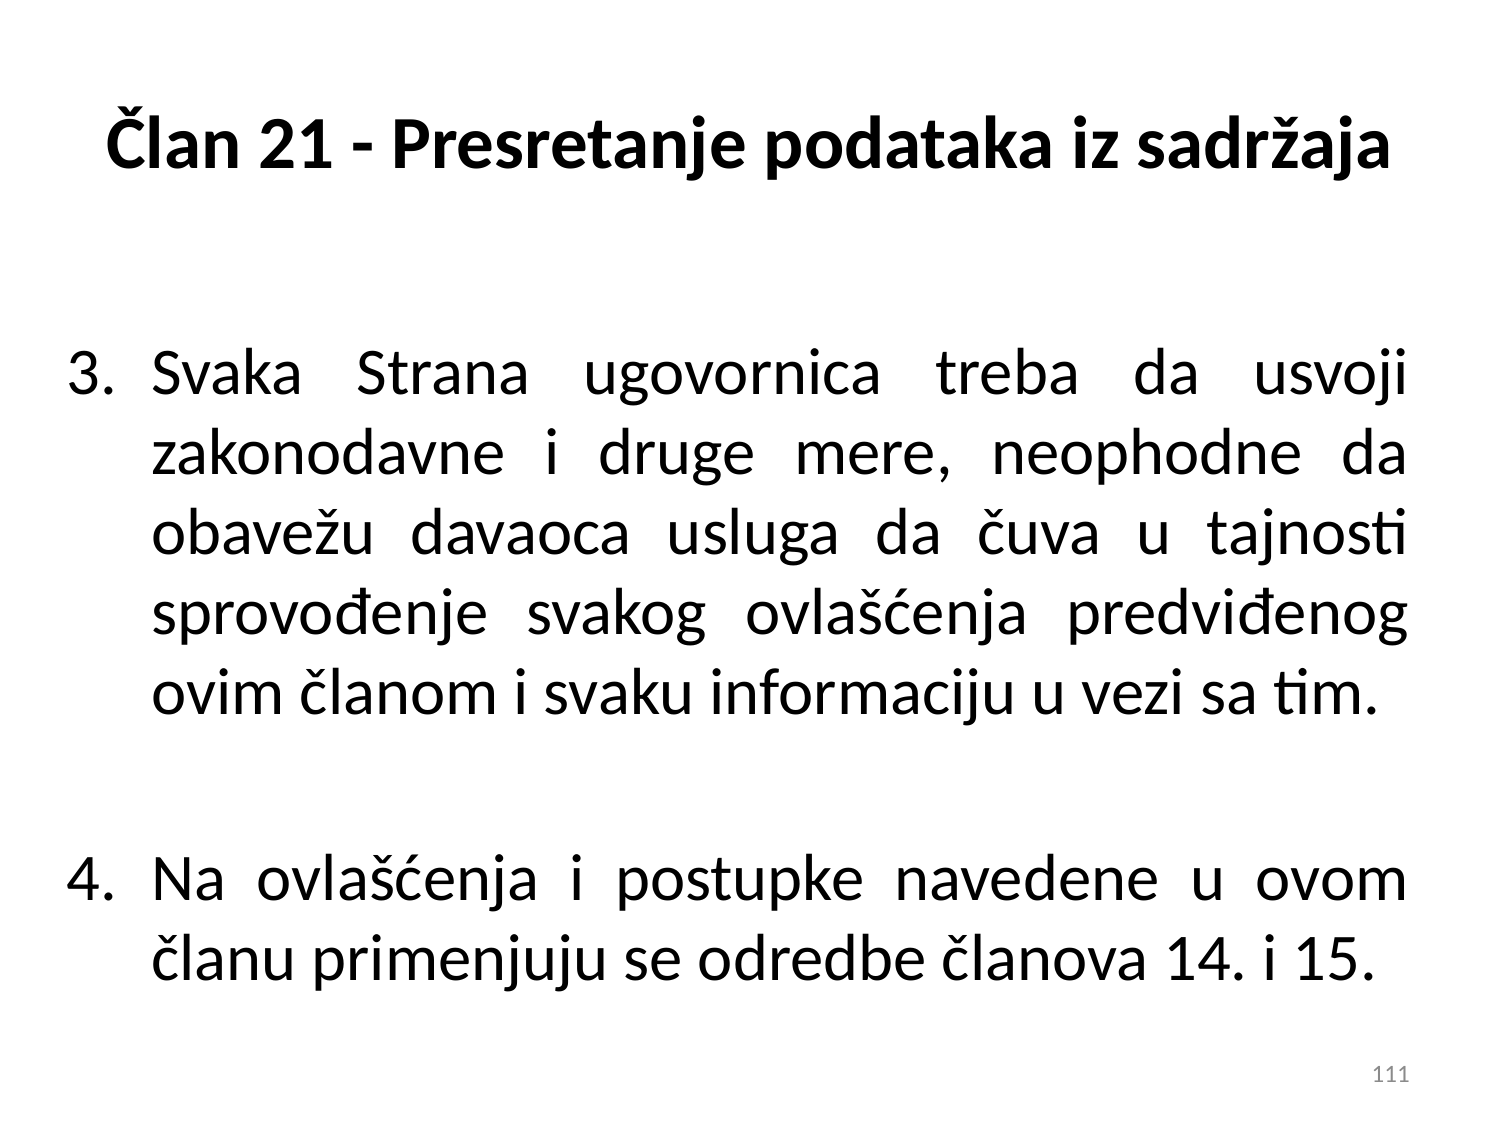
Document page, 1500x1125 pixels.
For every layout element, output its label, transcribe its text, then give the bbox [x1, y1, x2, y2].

list Svaka Strana ugovornica treba da usvoji zakonodavne i druge mere, neophodne da obavežu davaoca usluga da čuva u tajnosti sprovođenje svakog ovlašćenja predviđenog ovim članom i svaku informaciju u vezi sa tim. Na ovlašćenja i postupke navedene u ovom članu primenjuju se odredbe članova 14. i 15. [51, 319, 1426, 980]
slide_number 111 [1074, 1042, 1425, 1103]
title Član 21 - Presretanje podataka iz sadržaja [74, 44, 1426, 233]
